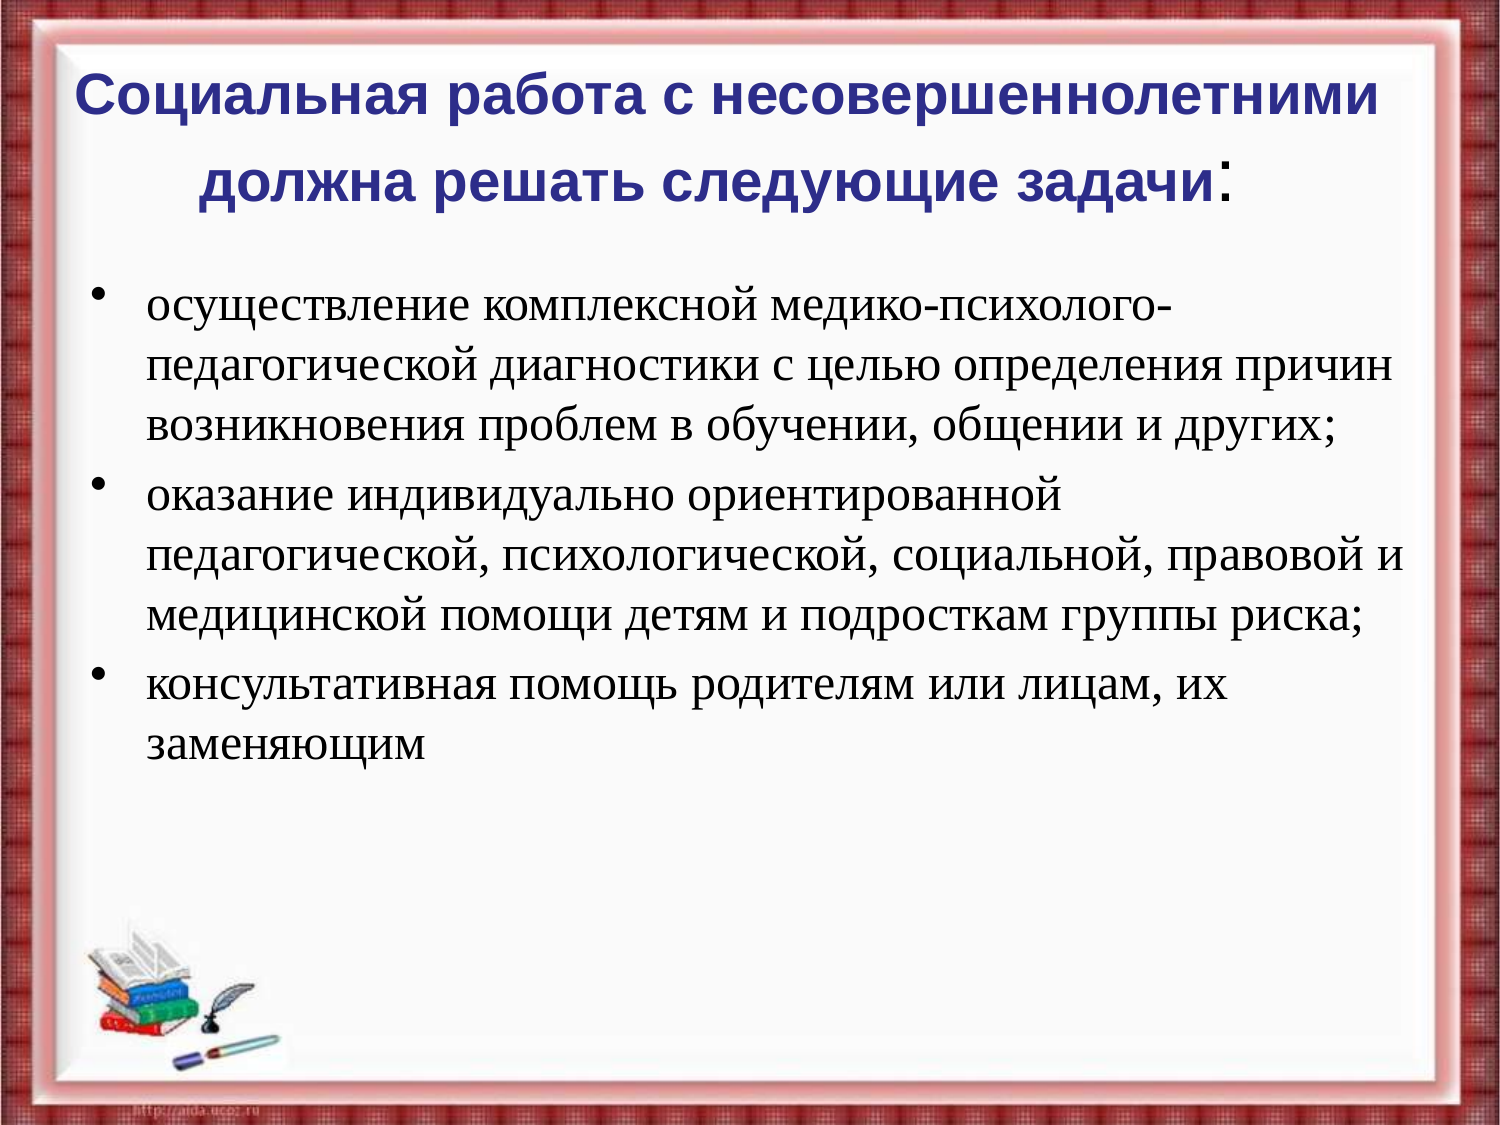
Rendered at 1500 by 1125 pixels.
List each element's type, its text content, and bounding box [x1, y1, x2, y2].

list осуществление комплексной медико-психолого-педагогической диагностики с целью определения причин возникновения проблем в обучении, общении и других; оказание индивидуально ориентированной педагогической, психологической, социальной, правовой и медицинской помощи детям и подросткам группы риска; консультативная помощь родителям или лицам, их заменяющим [74, 262, 1426, 1006]
picture [0, 0, 1500, 1125]
title Социальная работа с несовершеннолетними должна решать следующие задачи: [52, 42, 1404, 231]
